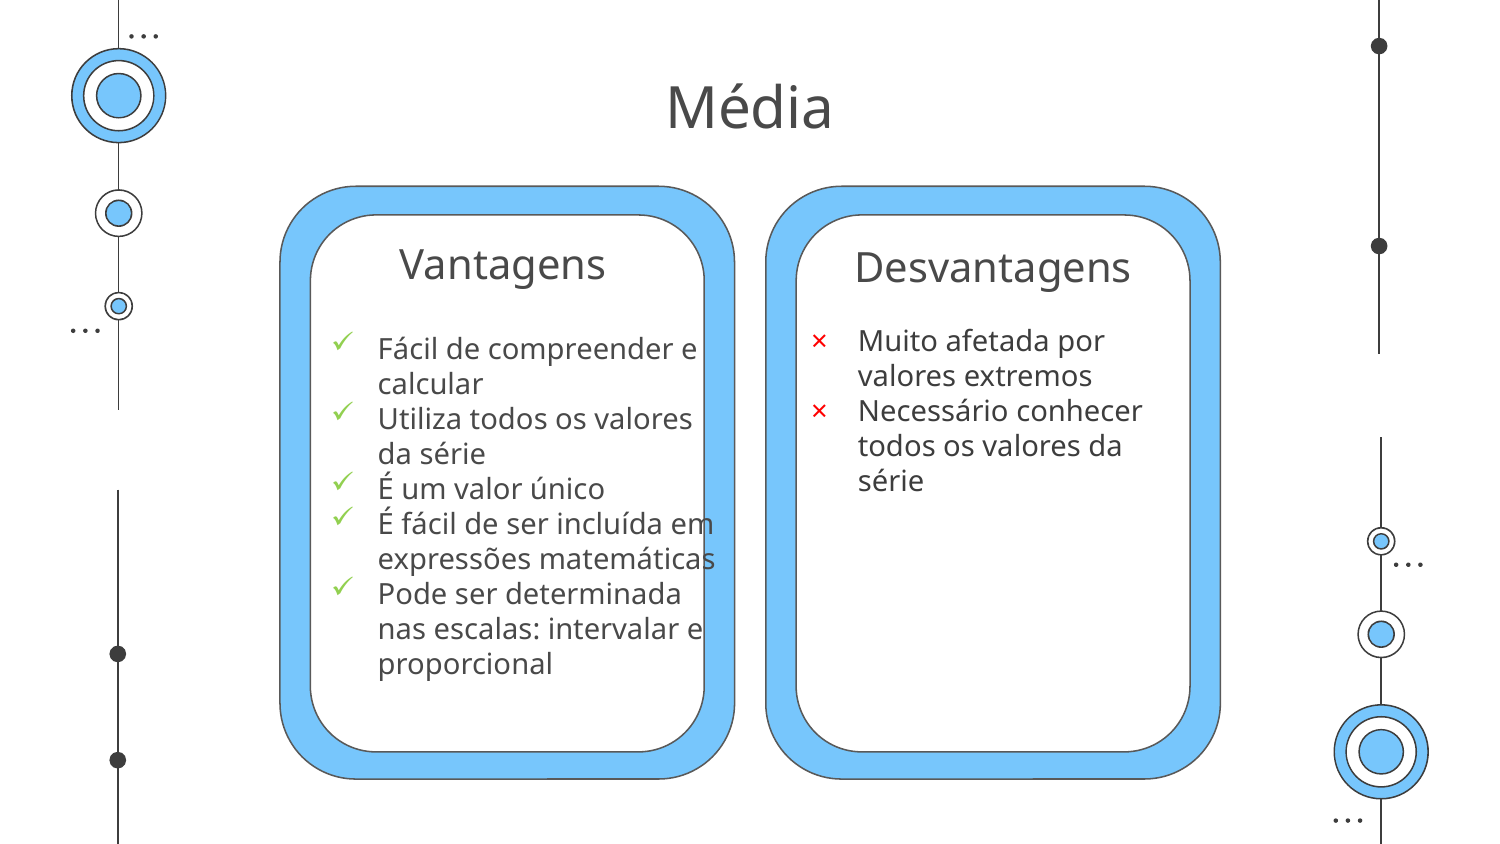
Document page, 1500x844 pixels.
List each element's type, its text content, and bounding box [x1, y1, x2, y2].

title Vantagens [338, 220, 668, 307]
subtitle Fácil de compreender e calcular Utiliza todos os valores da série É um valor único É fácil de ser incluída em expressões matemáticas Pode ser determinada nas escalas: intervalar e proporcional [315, 315, 741, 743]
text_box [765, 186, 1221, 780]
text_box [796, 224, 1191, 725]
title Média [296, 55, 1204, 156]
text_box [817, 735, 1169, 752]
text_box Muito afetada por valores extremos Necessário conhecer todos os valores da série [796, 307, 1178, 735]
text_box [343, 743, 672, 752]
text_box [350, 214, 664, 220]
text_box [279, 186, 735, 780]
text_box Desvantagens [828, 197, 1158, 284]
text_box [310, 221, 705, 711]
